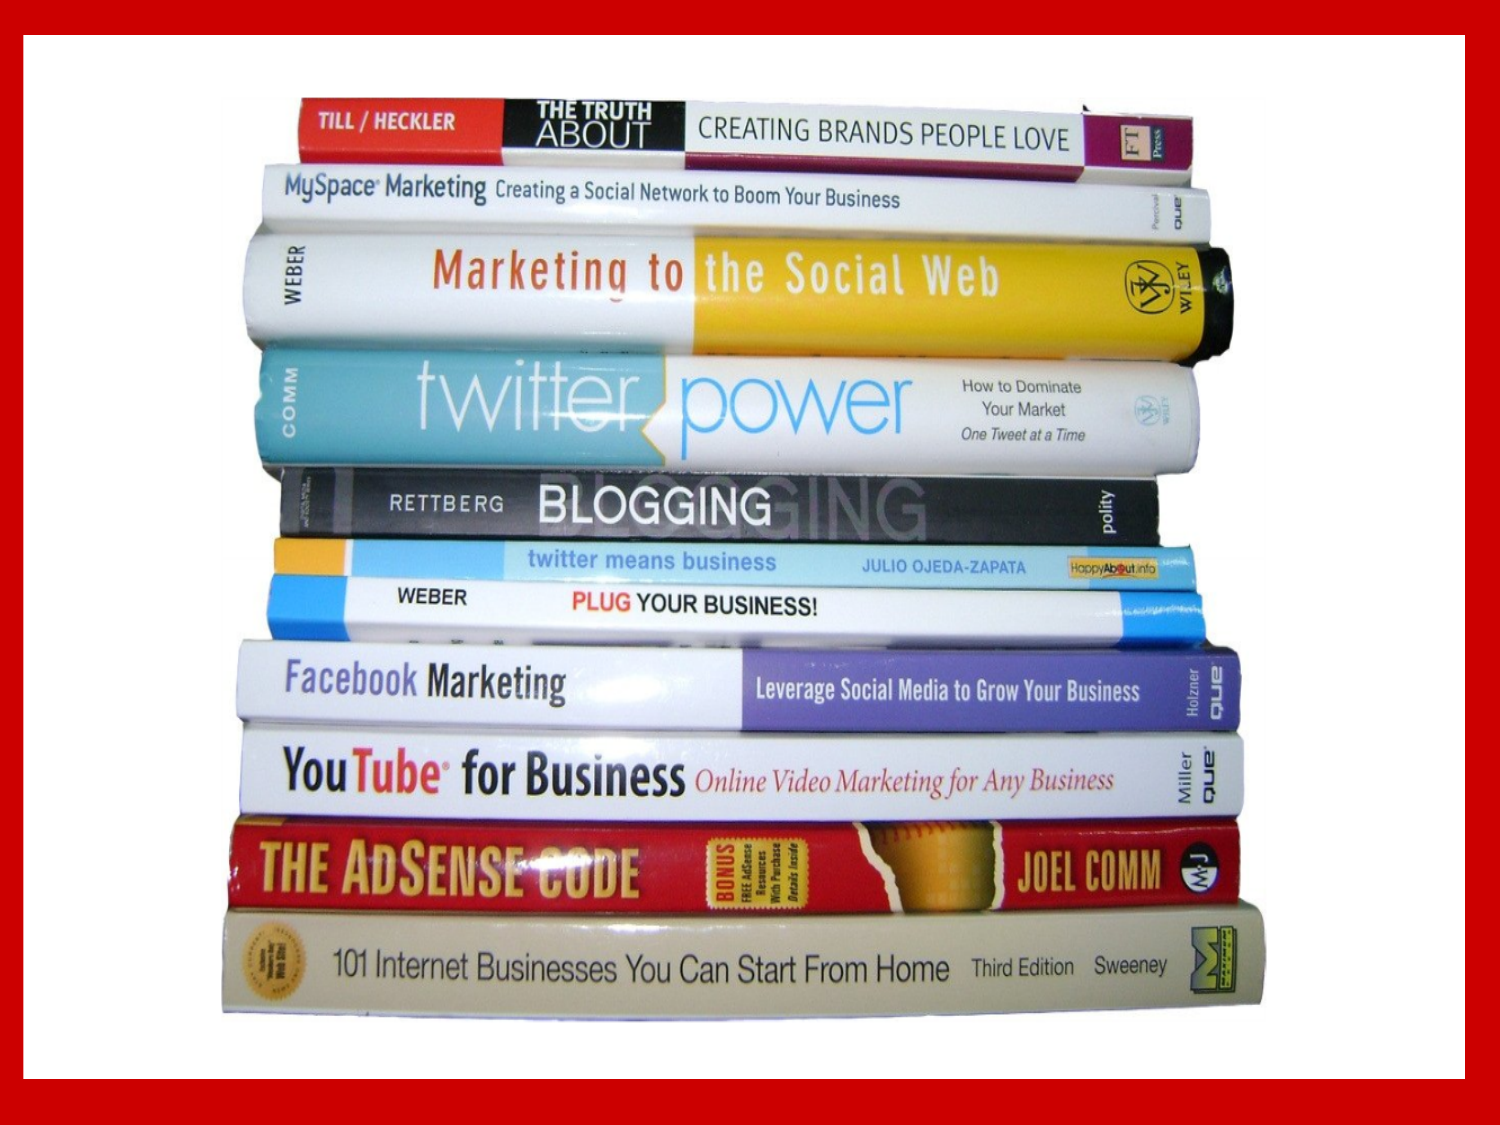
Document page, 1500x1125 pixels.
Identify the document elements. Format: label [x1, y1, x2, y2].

picture [23, 34, 1466, 1079]
